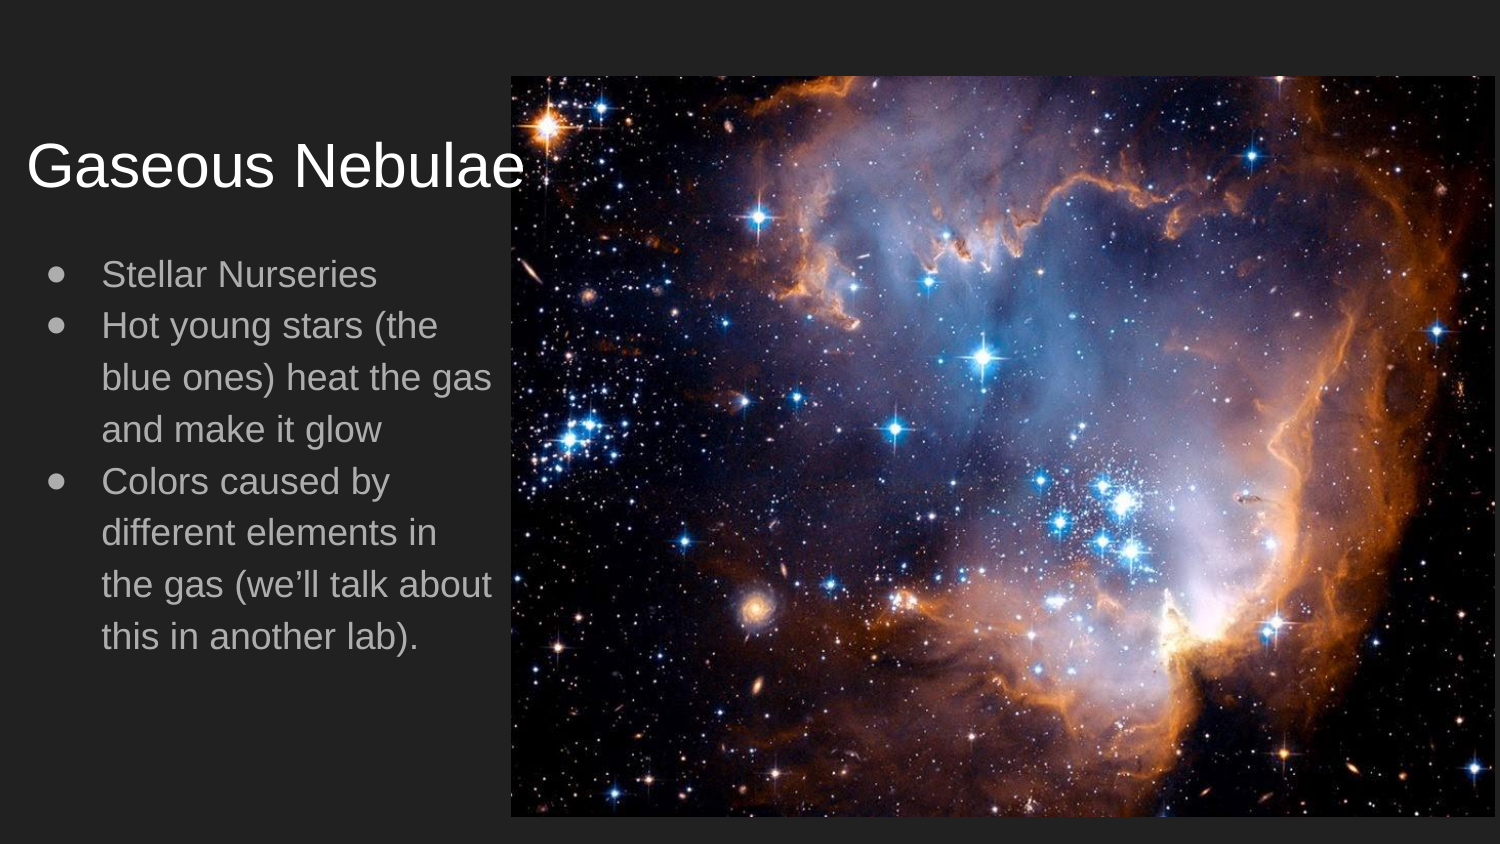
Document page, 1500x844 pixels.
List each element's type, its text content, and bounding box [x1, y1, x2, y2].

list Stellar Nurseries Hot young stars (the blue ones) heat the gas and make it glow Colors caused by different elements in the gas (we’ll talk about this in another lab). [11, 227, 506, 750]
picture [511, 75, 1495, 817]
title Gaseous Nebulae [11, 91, 506, 216]
